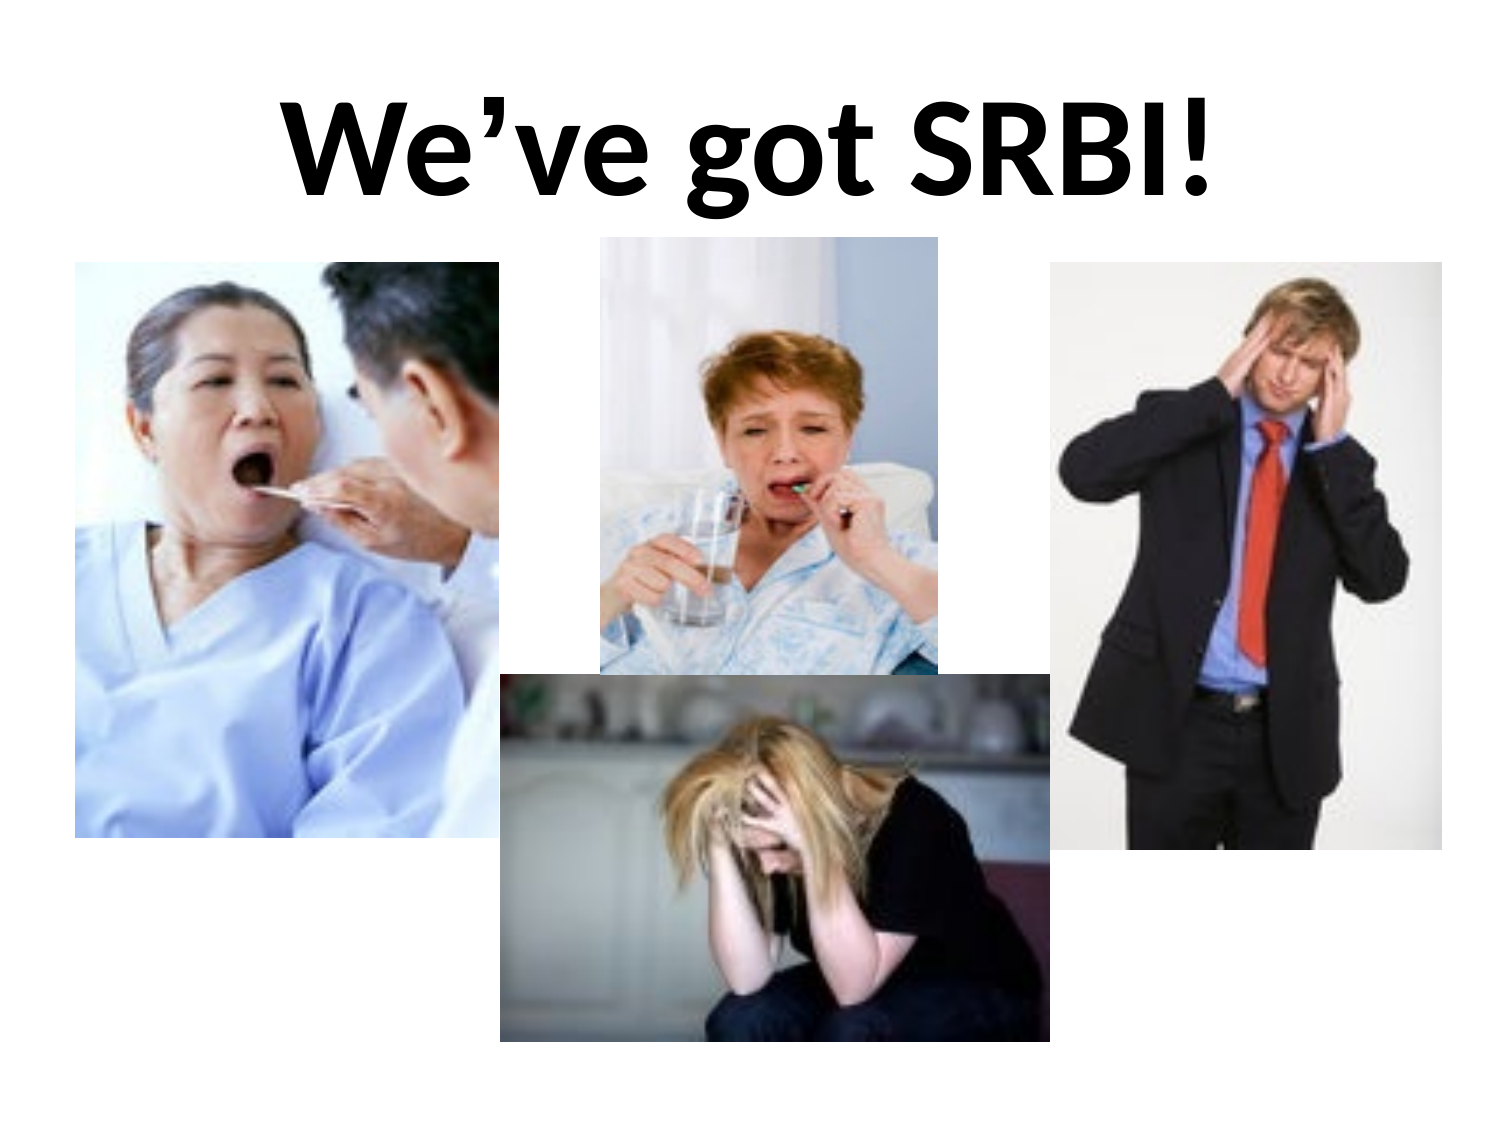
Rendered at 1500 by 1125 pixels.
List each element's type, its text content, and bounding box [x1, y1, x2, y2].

picture [74, 237, 1442, 1042]
title We’ve got SRBI! [75, 45, 1425, 233]
